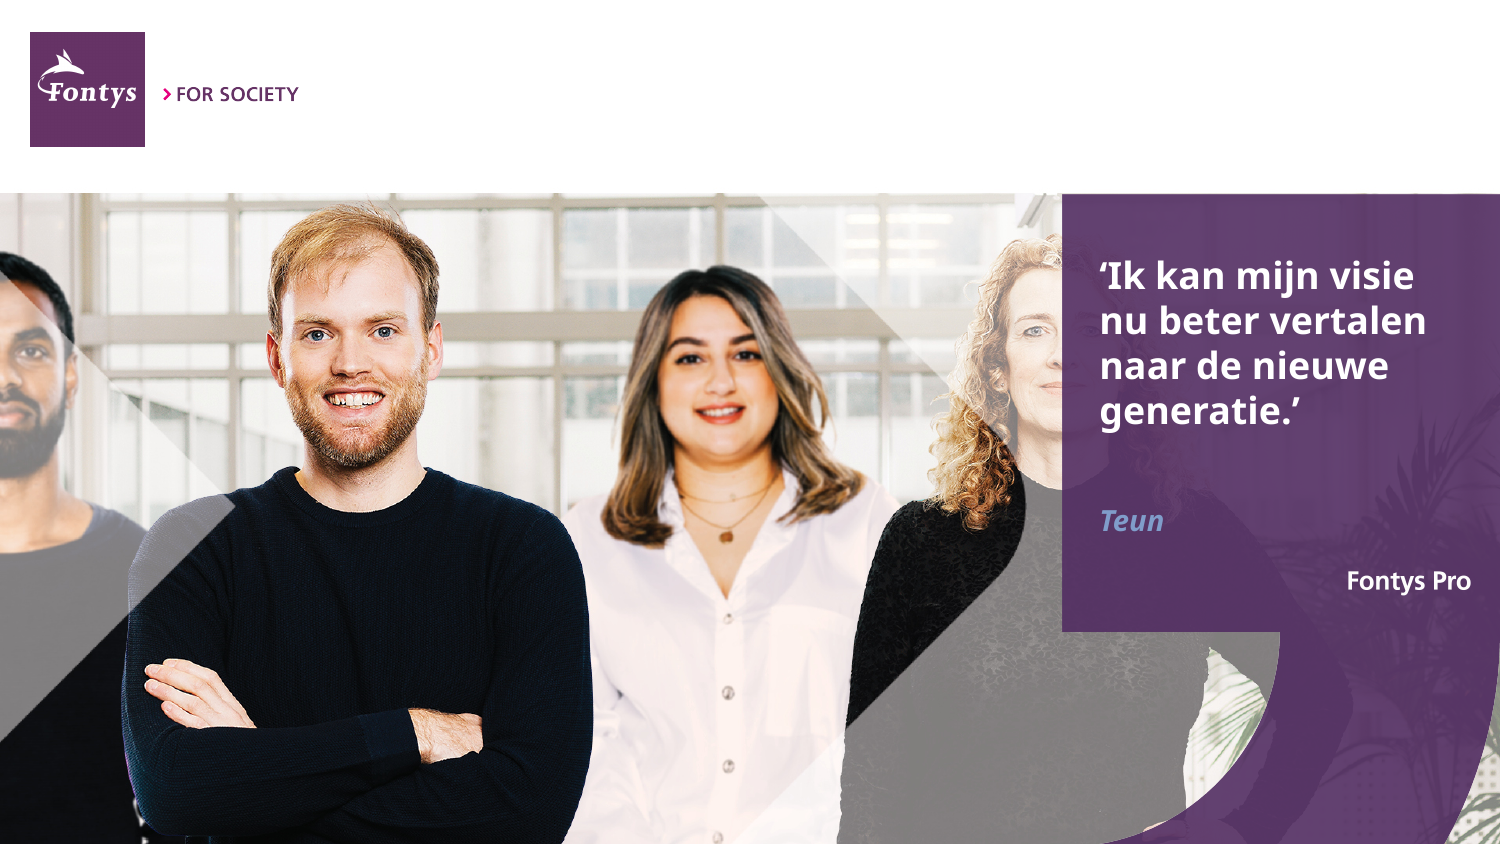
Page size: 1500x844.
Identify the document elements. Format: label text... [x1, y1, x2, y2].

picture [0, 0, 1500, 844]
text_box Teun [1084, 495, 1282, 546]
text_box ‘Ik kan mijn visie nu beter vertalen naar de nieuwe generatie.’ [1084, 244, 1488, 495]
